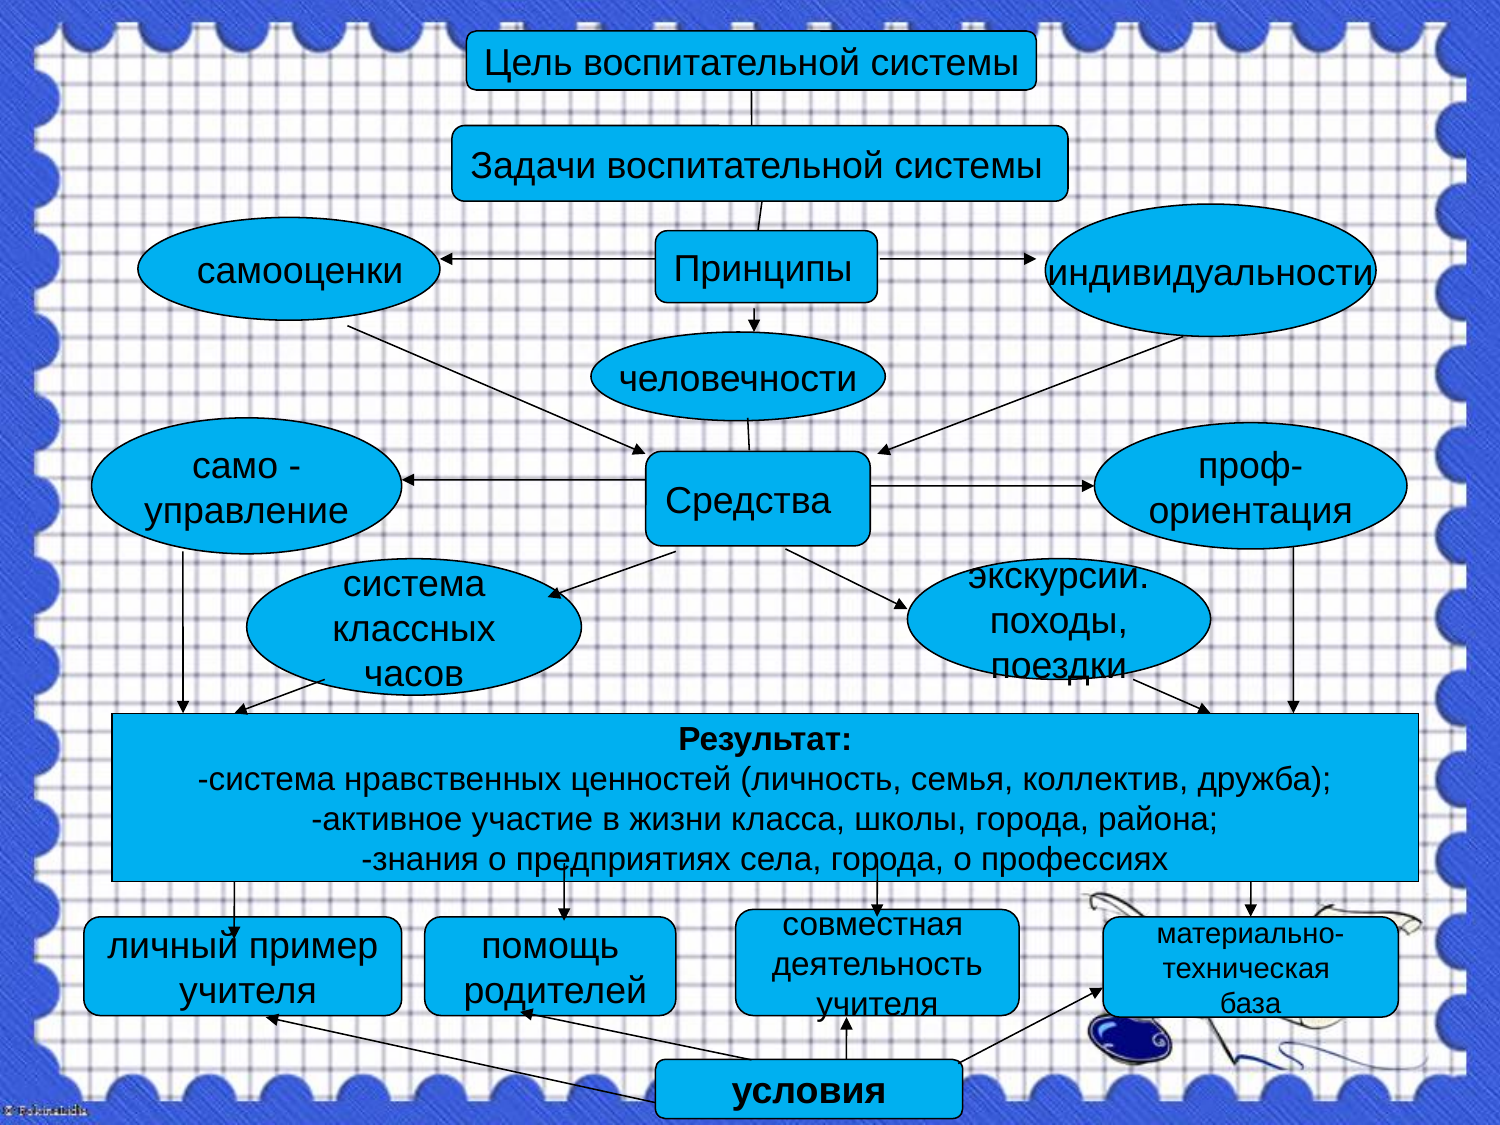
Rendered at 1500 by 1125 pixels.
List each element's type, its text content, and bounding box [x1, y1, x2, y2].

text_box [1244, 881, 1257, 917]
text_box [439, 252, 656, 266]
text_box [879, 252, 1037, 266]
text_box материально- техническая база [1103, 916, 1399, 1018]
text_box [958, 987, 1103, 1064]
text_box Цель воспитательной системы [466, 30, 1037, 91]
text_box [228, 881, 241, 940]
text_box [557, 863, 571, 921]
text_box [234, 679, 325, 715]
picture [0, 0, 1500, 1125]
text_box Результат: -система нравственных ценностей (личность, семья, коллектив, дружба); -активное участие в жизни класса, школы, города, района; -знания о предприятиях села, города, о профессиях [112, 713, 1419, 882]
text_box условия [655, 1059, 963, 1119]
text_box Принципы [655, 230, 878, 303]
text_box система классных часов [246, 558, 582, 696]
text_box Задачи воспитательной системы [451, 125, 1069, 202]
text_box [870, 479, 1095, 493]
text_box [785, 548, 908, 610]
text_box помощь родителей [424, 916, 676, 1016]
text_box [871, 859, 884, 917]
text_box личный пример учителя [83, 916, 402, 1016]
text_box само - управление [91, 417, 402, 554]
text_box проф- ориентация [1094, 422, 1407, 549]
text_box [547, 551, 676, 599]
text_box Средства [645, 451, 871, 546]
text_box [265, 1013, 656, 1103]
text_box [1133, 679, 1211, 714]
text_box [877, 336, 1184, 456]
text_box [176, 551, 190, 714]
text_box экскурсии. походы, поездки [907, 558, 1211, 680]
text_box [747, 308, 761, 333]
text_box индивидуальности [1045, 204, 1377, 337]
text_box [1287, 545, 1300, 714]
text_box [840, 1017, 853, 1060]
text_box совместная деятельность учителя [735, 909, 1020, 1016]
text_box [347, 325, 646, 455]
text_box человечности [590, 332, 886, 421]
text_box [401, 473, 646, 487]
text_box самооценки [137, 217, 440, 321]
text_box [520, 1008, 752, 1060]
